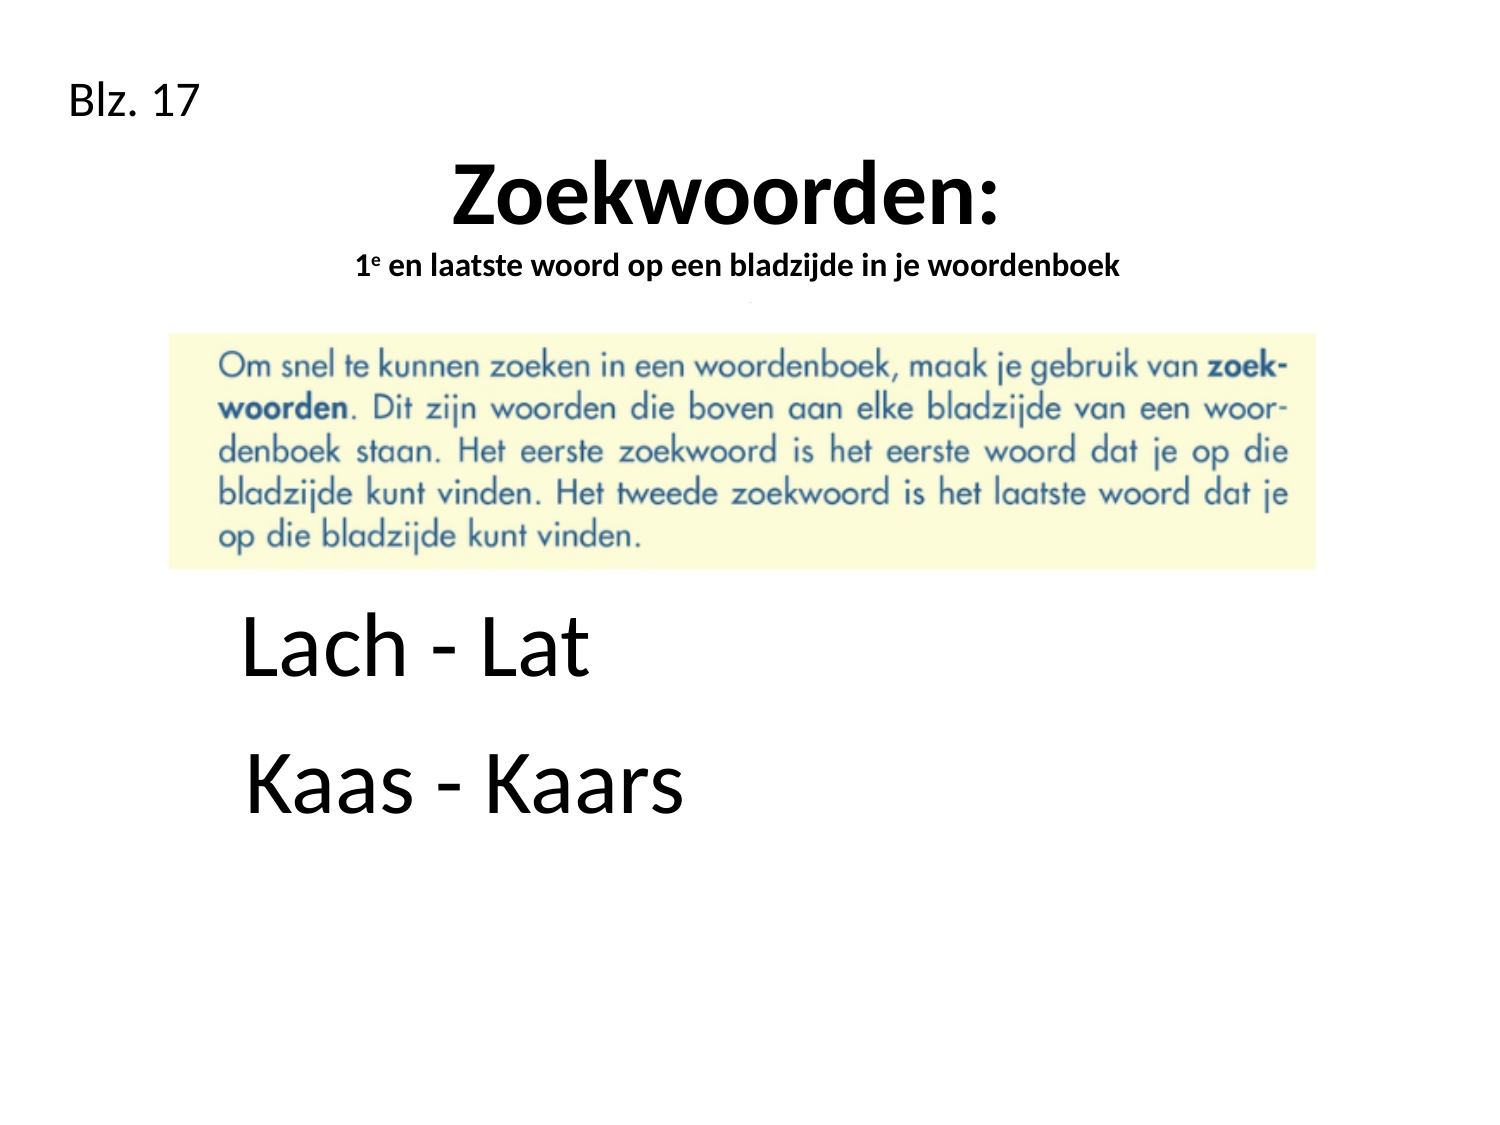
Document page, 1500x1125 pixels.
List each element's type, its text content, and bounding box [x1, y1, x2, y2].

text_box Lach - Lat [225, 618, 696, 716]
picture [168, 302, 1353, 611]
text_box Kaas - Kaars [230, 714, 761, 853]
text_box Zoekwoorden: 1e en laatste woord op een bladzijde in je woordenboek [100, 125, 1376, 367]
text_box Blz. 17 [53, 58, 408, 149]
